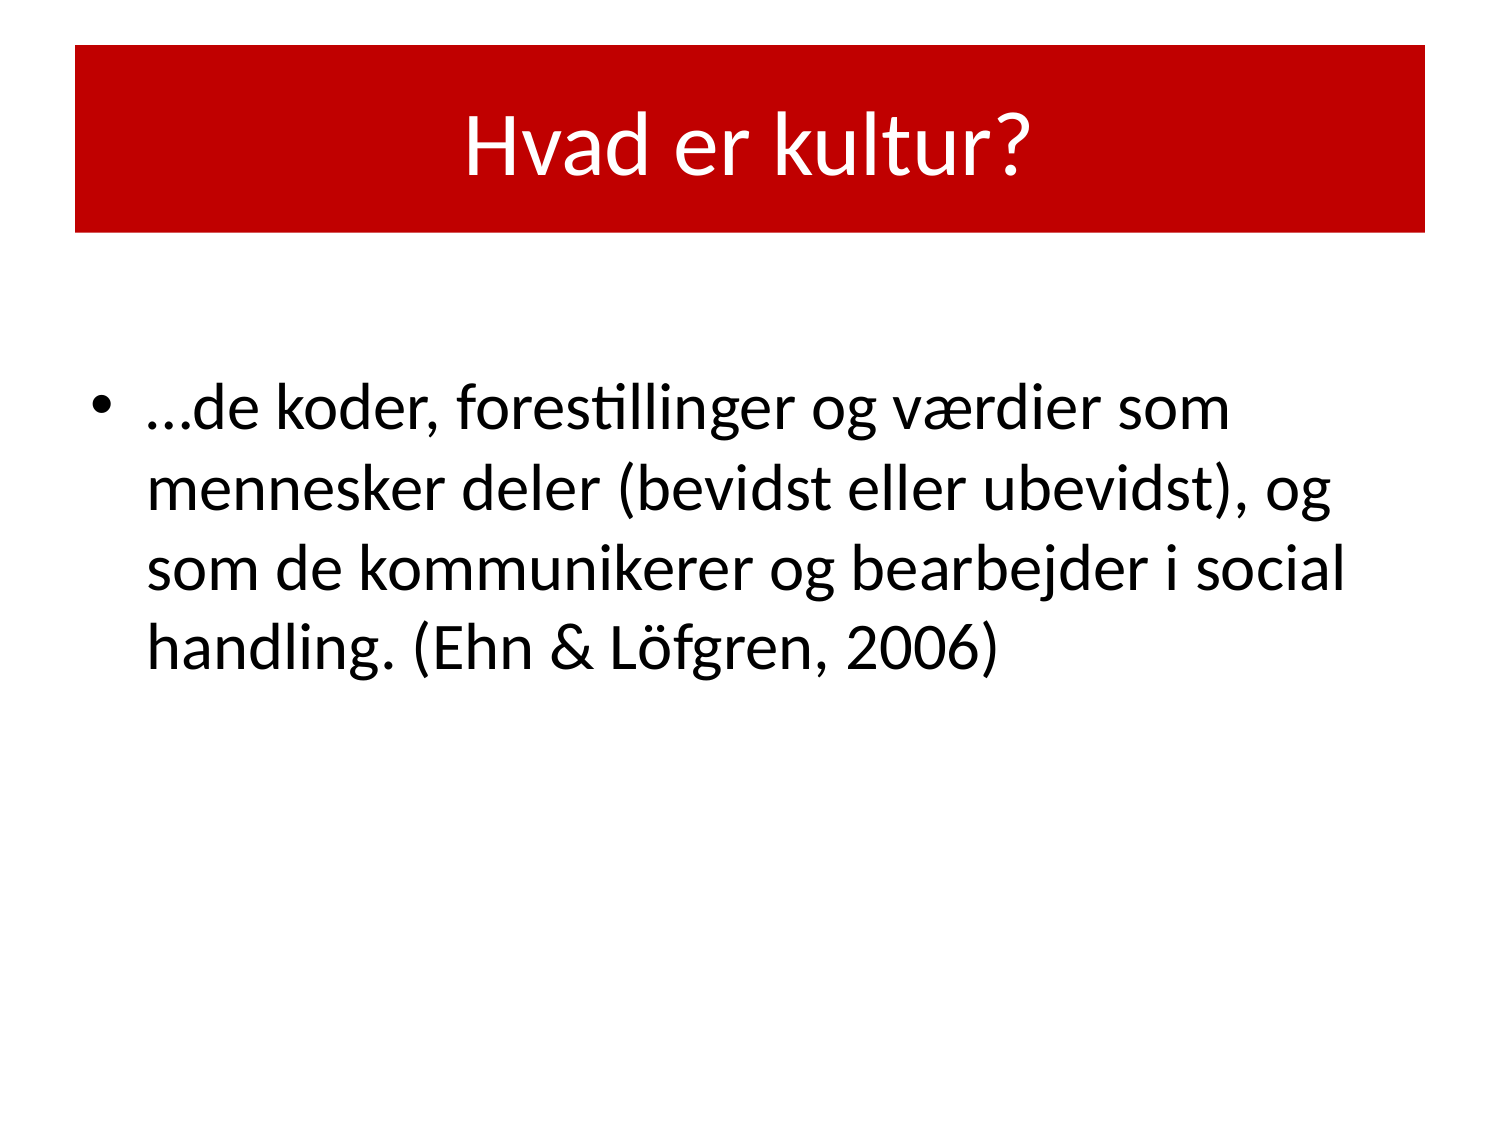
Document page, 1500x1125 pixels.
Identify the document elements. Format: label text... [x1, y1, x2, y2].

title Hvad er kultur? [75, 45, 1425, 233]
list …de koder, forestillinger og værdier som mennesker deler (bevidst eller ubevidst), og som de kommunikerer og bearbejder i social handling. (Ehn & Löfgren, 2006) [75, 262, 1425, 1005]
